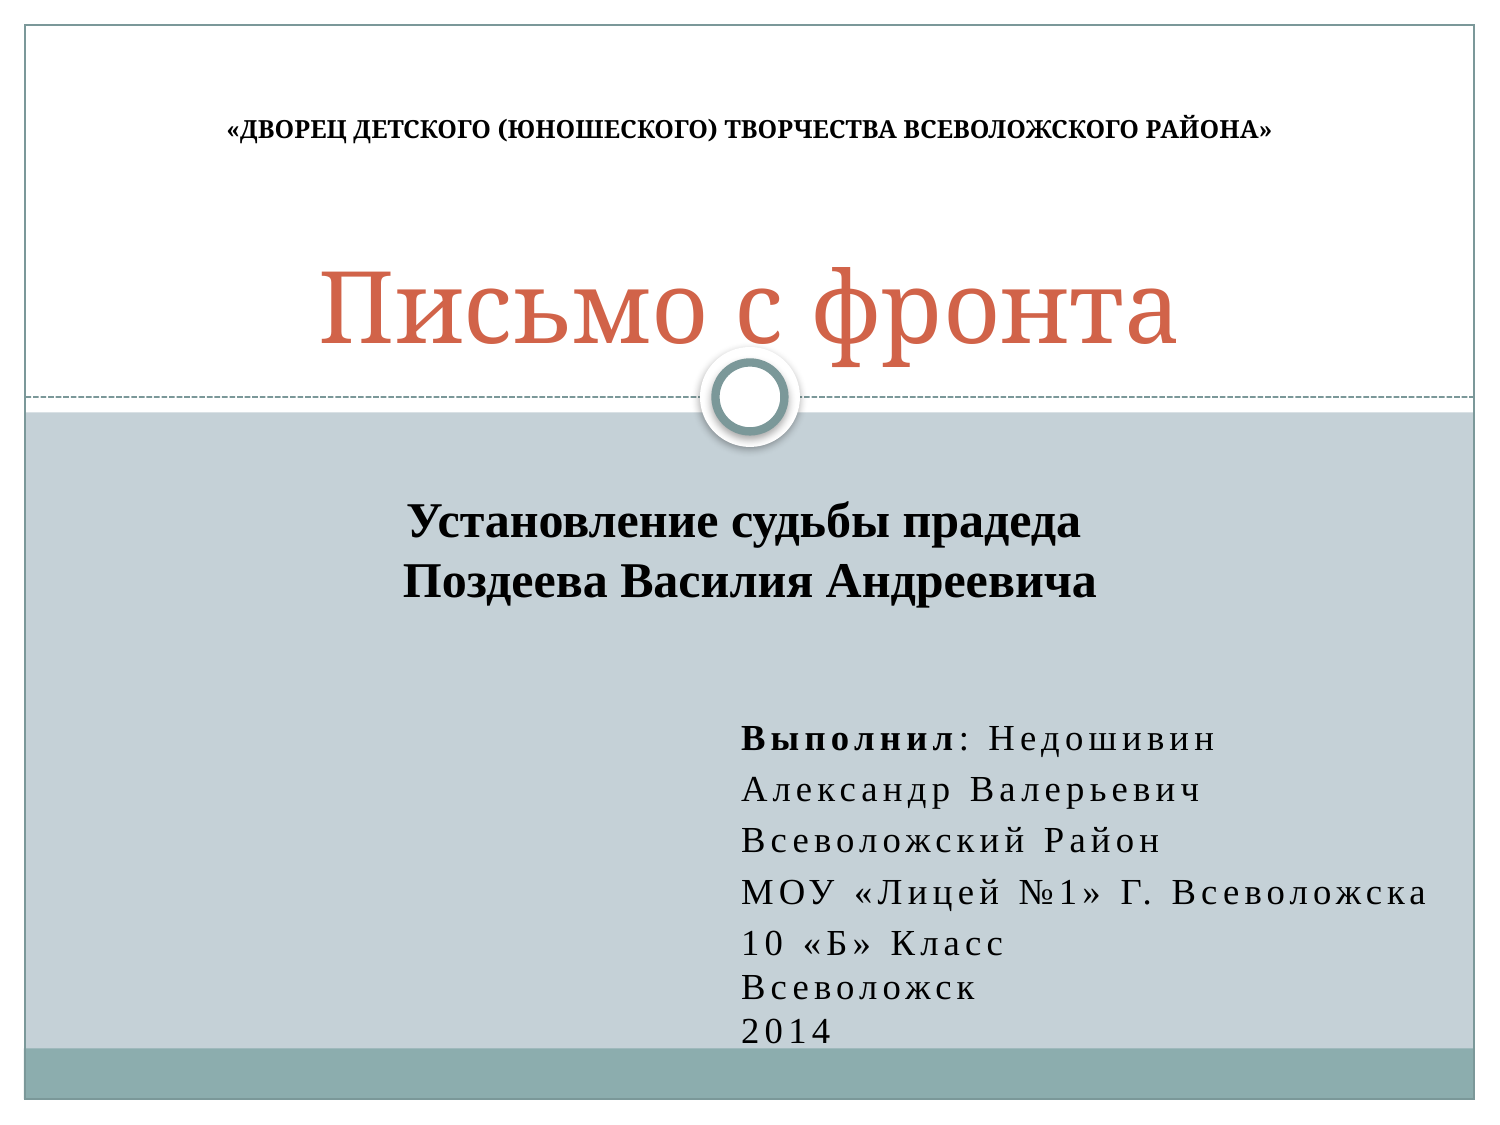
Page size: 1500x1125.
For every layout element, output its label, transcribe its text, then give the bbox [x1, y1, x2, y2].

subtitle Выполнил: Недошивин Александр Валерьевич Всеволожский Район МОУ «Лицей №1» Г. Всеволожска 10 «Б» Класс Всеволожск 2014 [726, 706, 1471, 1059]
text_box «ДВОРЕЦ ДЕТСКОГО (ЮНОШЕСКОГО) ТВОРЧЕСТВА ВСЕВОЛОЖСКОГО РАЙОНА» [29, 106, 1471, 197]
title Письмо с фронта [29, 197, 1471, 421]
text_box Установление судьбы прадеда Поздеева Василия Андреевича [41, 479, 1459, 615]
